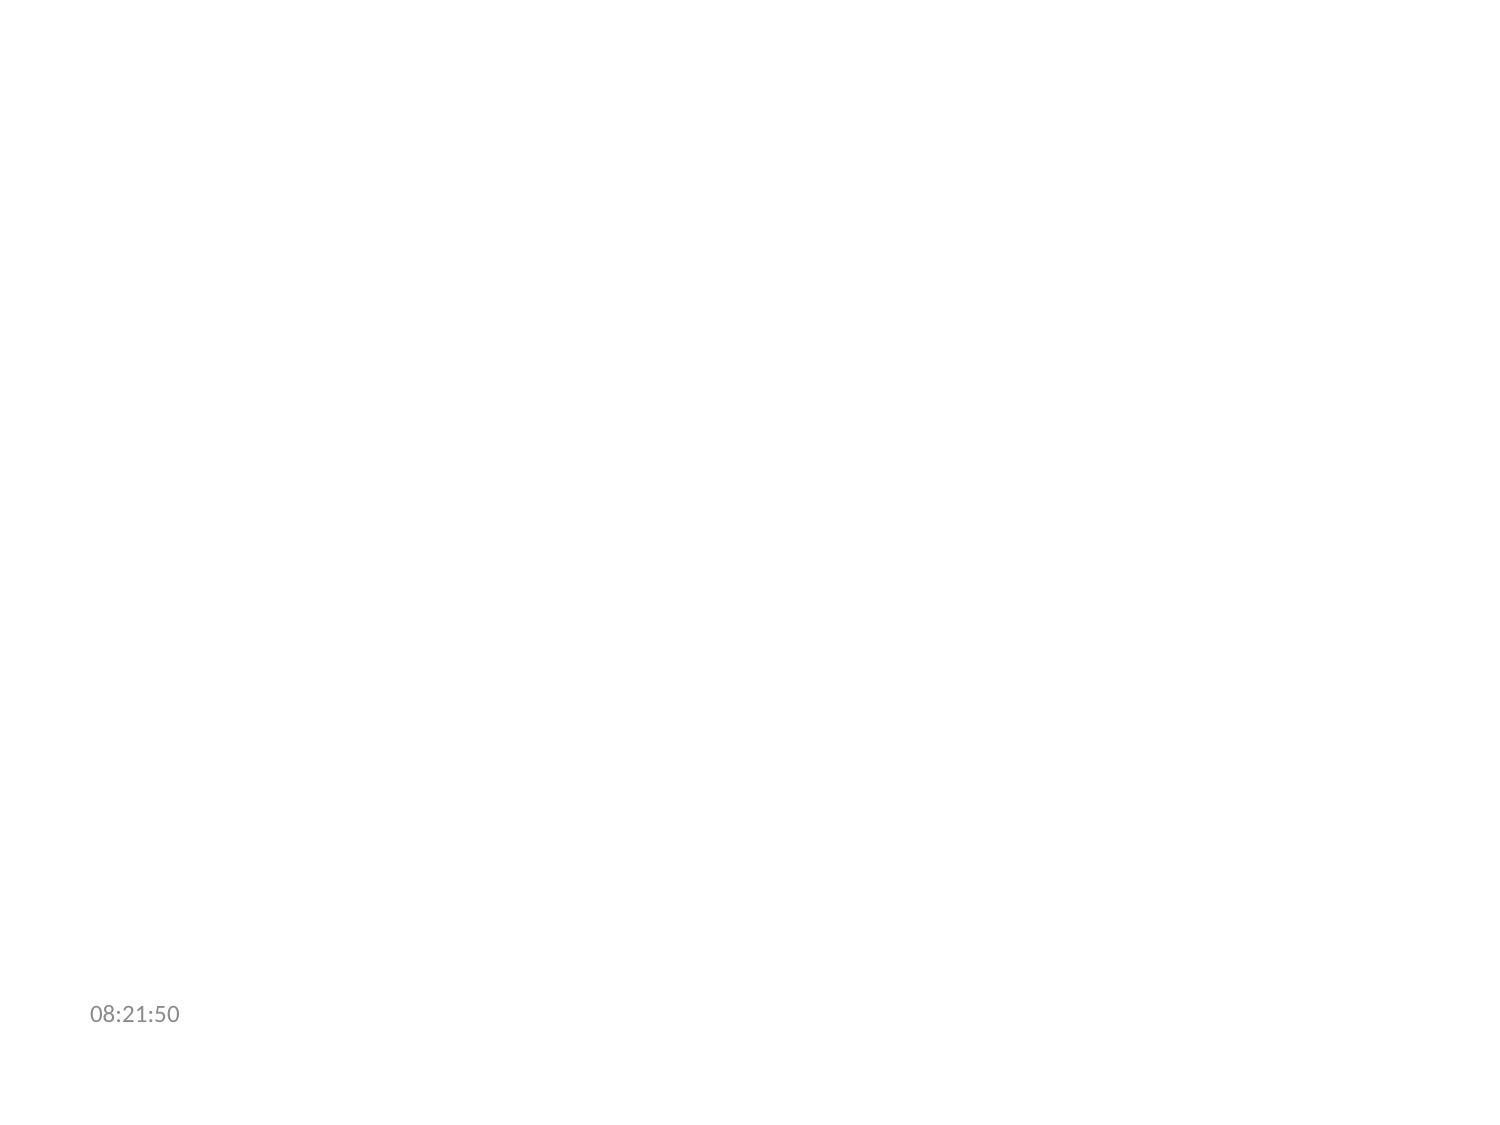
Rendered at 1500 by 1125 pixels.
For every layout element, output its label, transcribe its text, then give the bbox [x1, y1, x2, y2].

text_box 15:35:09 [75, 982, 425, 1043]
